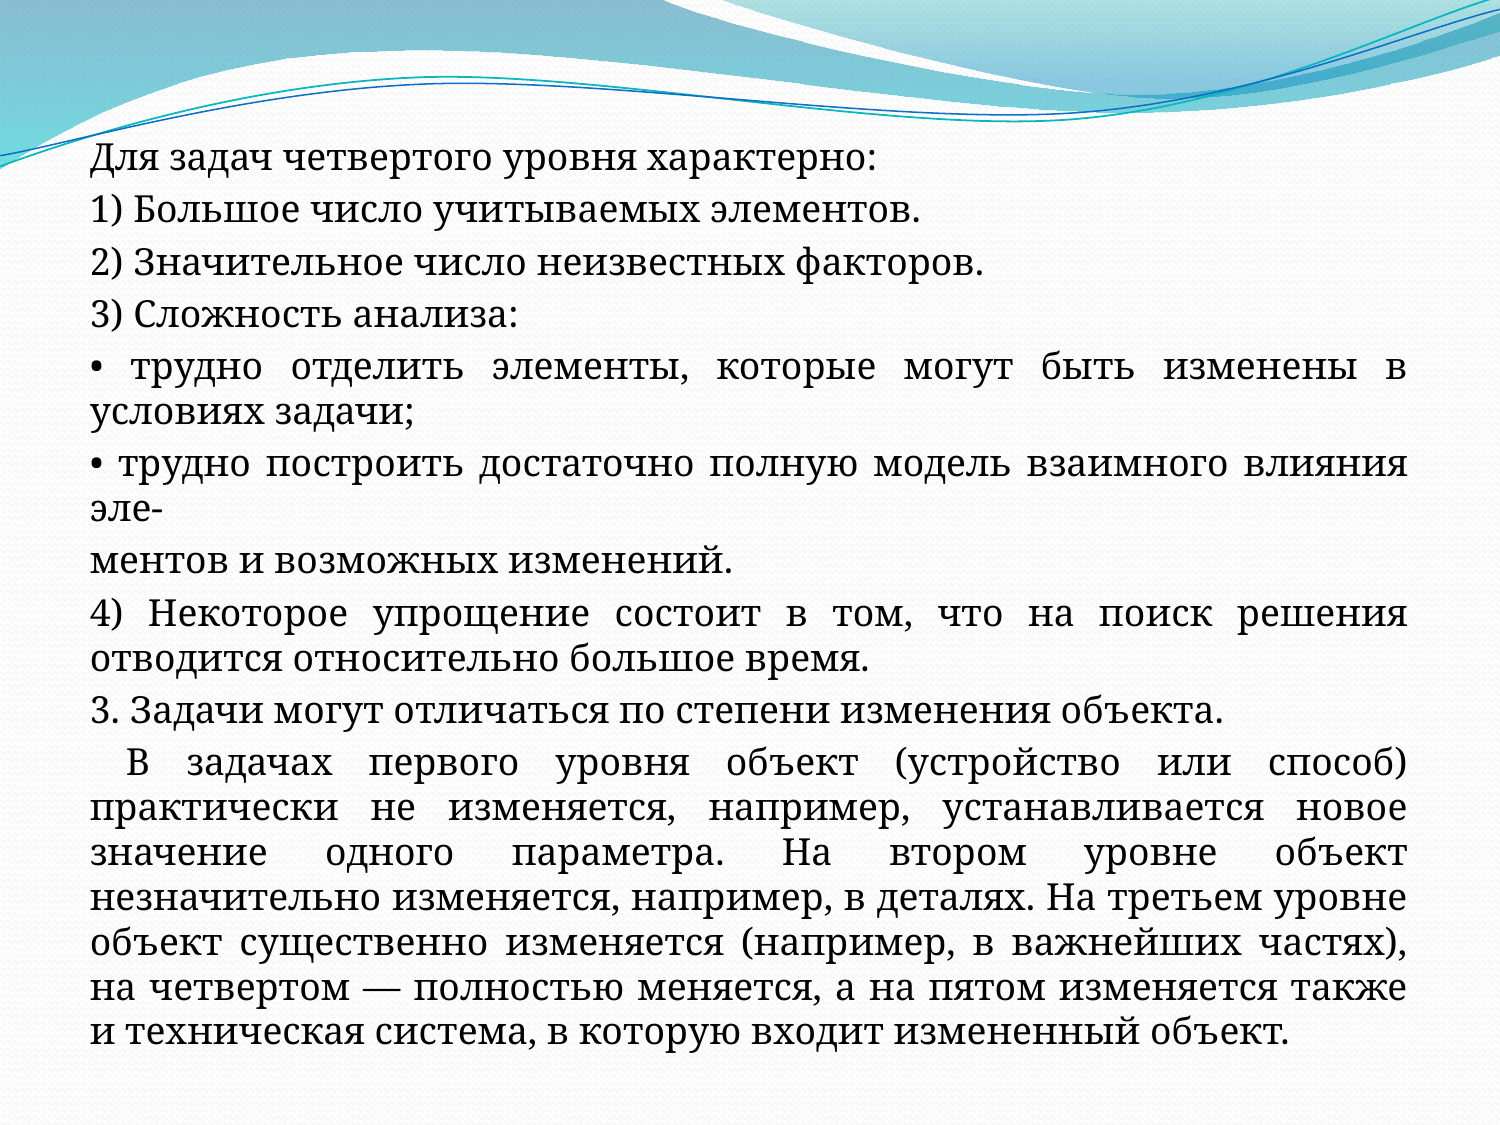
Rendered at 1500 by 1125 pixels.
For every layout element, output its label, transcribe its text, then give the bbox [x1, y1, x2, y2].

list Для задач четвертого уровня характерно: 1) Большое число учитываемых элементов. 2) Значительное число неизвестных факторов. 3) Сложность анализа: • трудно отделить элементы, которые могут быть изменены в условиях задачи; • трудно построить достаточно полную модель взаимного влияния эле- ментов и возможных изменений. 4) Некоторое упрощение состоит в том, что на поиск решения отводится относительно большое время. 3. Задачи могут отличаться по степени изменения объекта. В задачах первого уровня объект (устройство или способ) практически не изменяется, например, устанавливается новое значение одного параметра. На втором уровне объект незначительно изменяется, например, в деталях. На третьем уровне объект существенно изменяется (например, в важнейших частях), на четвертом — полностью меняется, а на пятом изменяется также и техническая система, в которую входит измененный объект. [75, 125, 1425, 1063]
